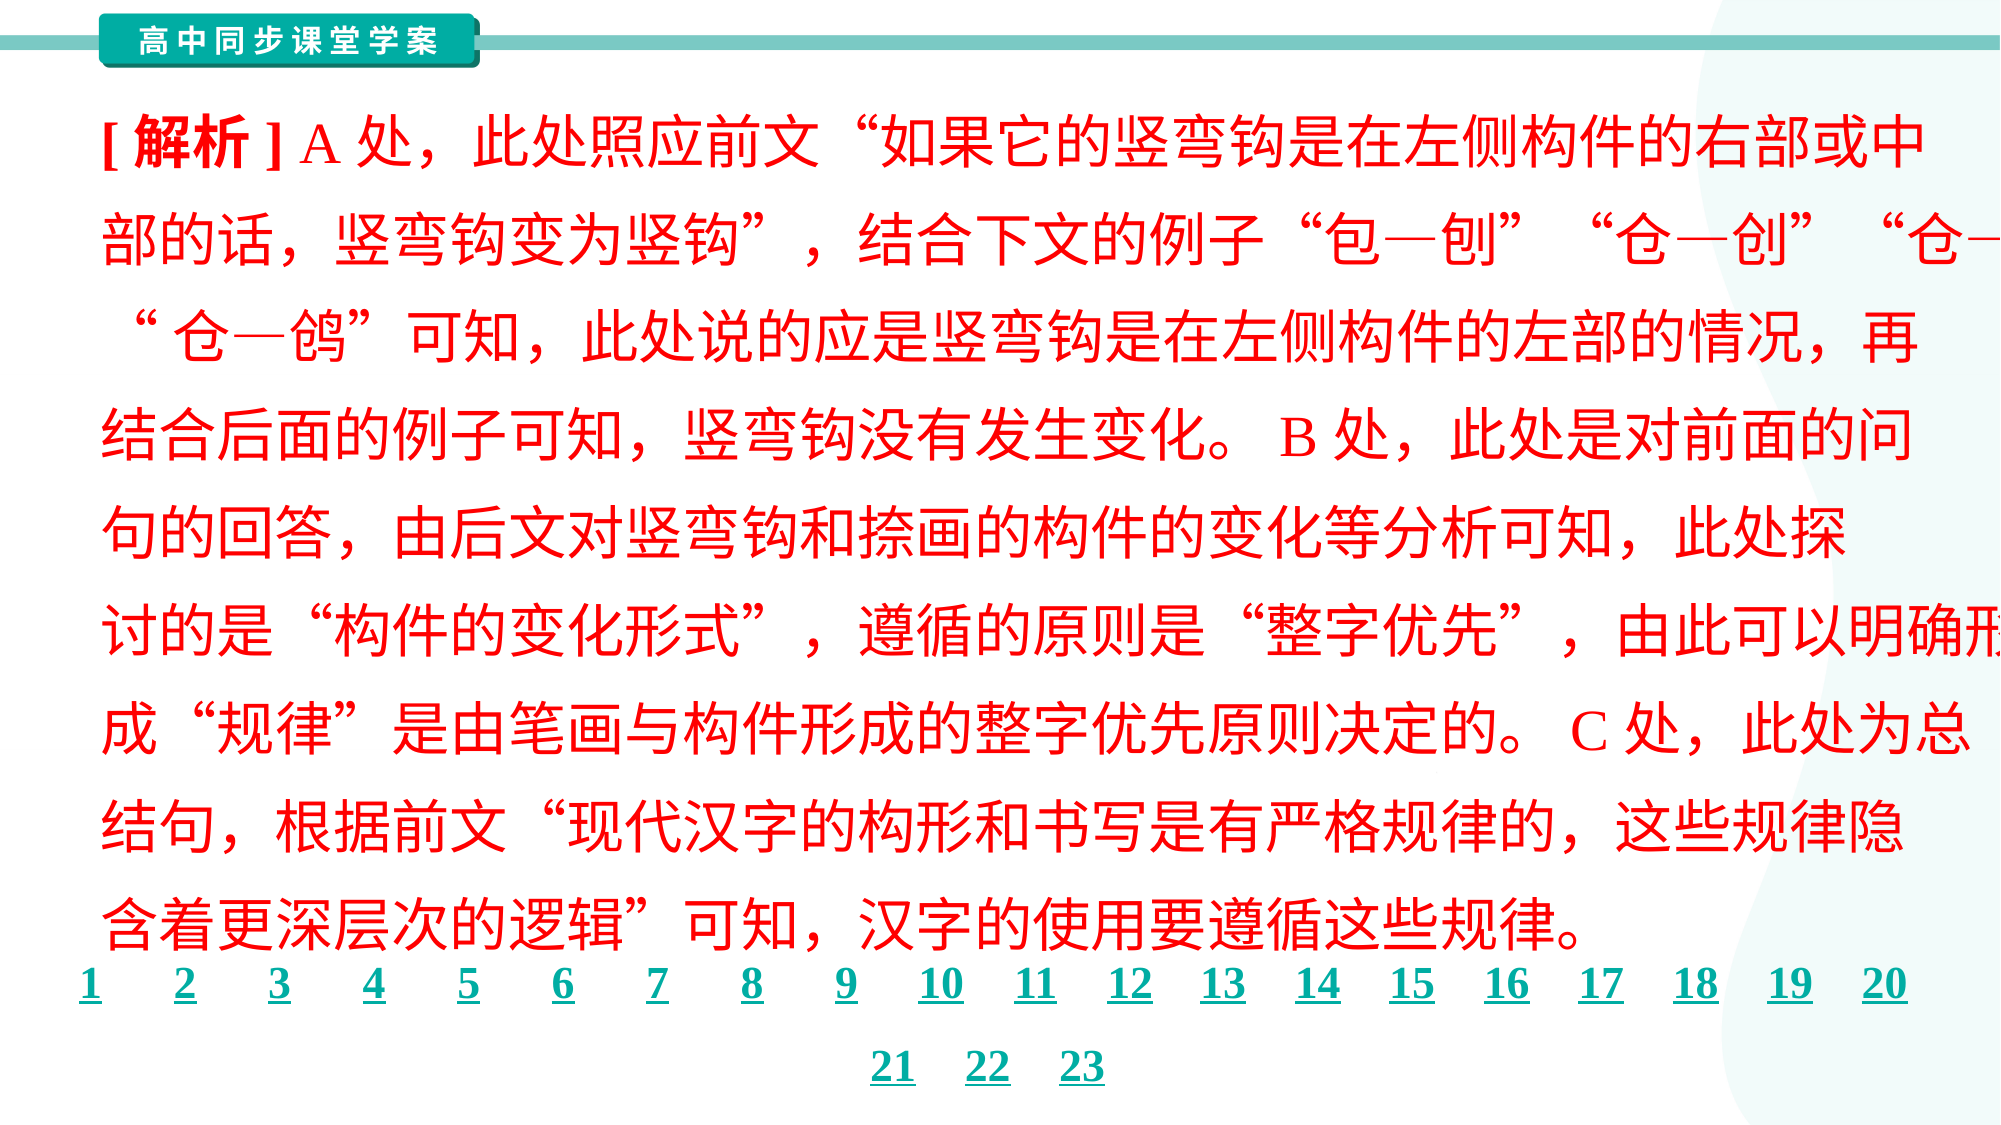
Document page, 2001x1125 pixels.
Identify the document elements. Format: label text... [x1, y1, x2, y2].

text_box [解析] A处，此处照应前文“如果它的竖弯钩是在左侧构件的右部或中 部的话，竖弯钩变为竖钩”，结合下文的例子“包—刨”“仓—创”“仓—戗” “仓—鸧”可知，此处说的应是竖弯钩是在左侧构件的左部的情况，再 结合后面的例子可知，竖弯钩没有发生变化。B处，此处是对前面的问 句的回答，由后文对竖弯钩和捺画的构件的变化等分析可知，此处探 讨的是“构件的变化形式”，遵循的原则是“整字优先”，由此可以明确形 成“规律”是由笔画与构件形成的整字优先原则决定的。C处，此处为总 结句，根据前文“现代汉字的构形和书写是有严格规律的，这些规律隐 含着更深层次的逻辑”可知，汉字的使用要遵循这些规律。 [100, 76, 1899, 958]
picture [0, 0, 2000, 1125]
